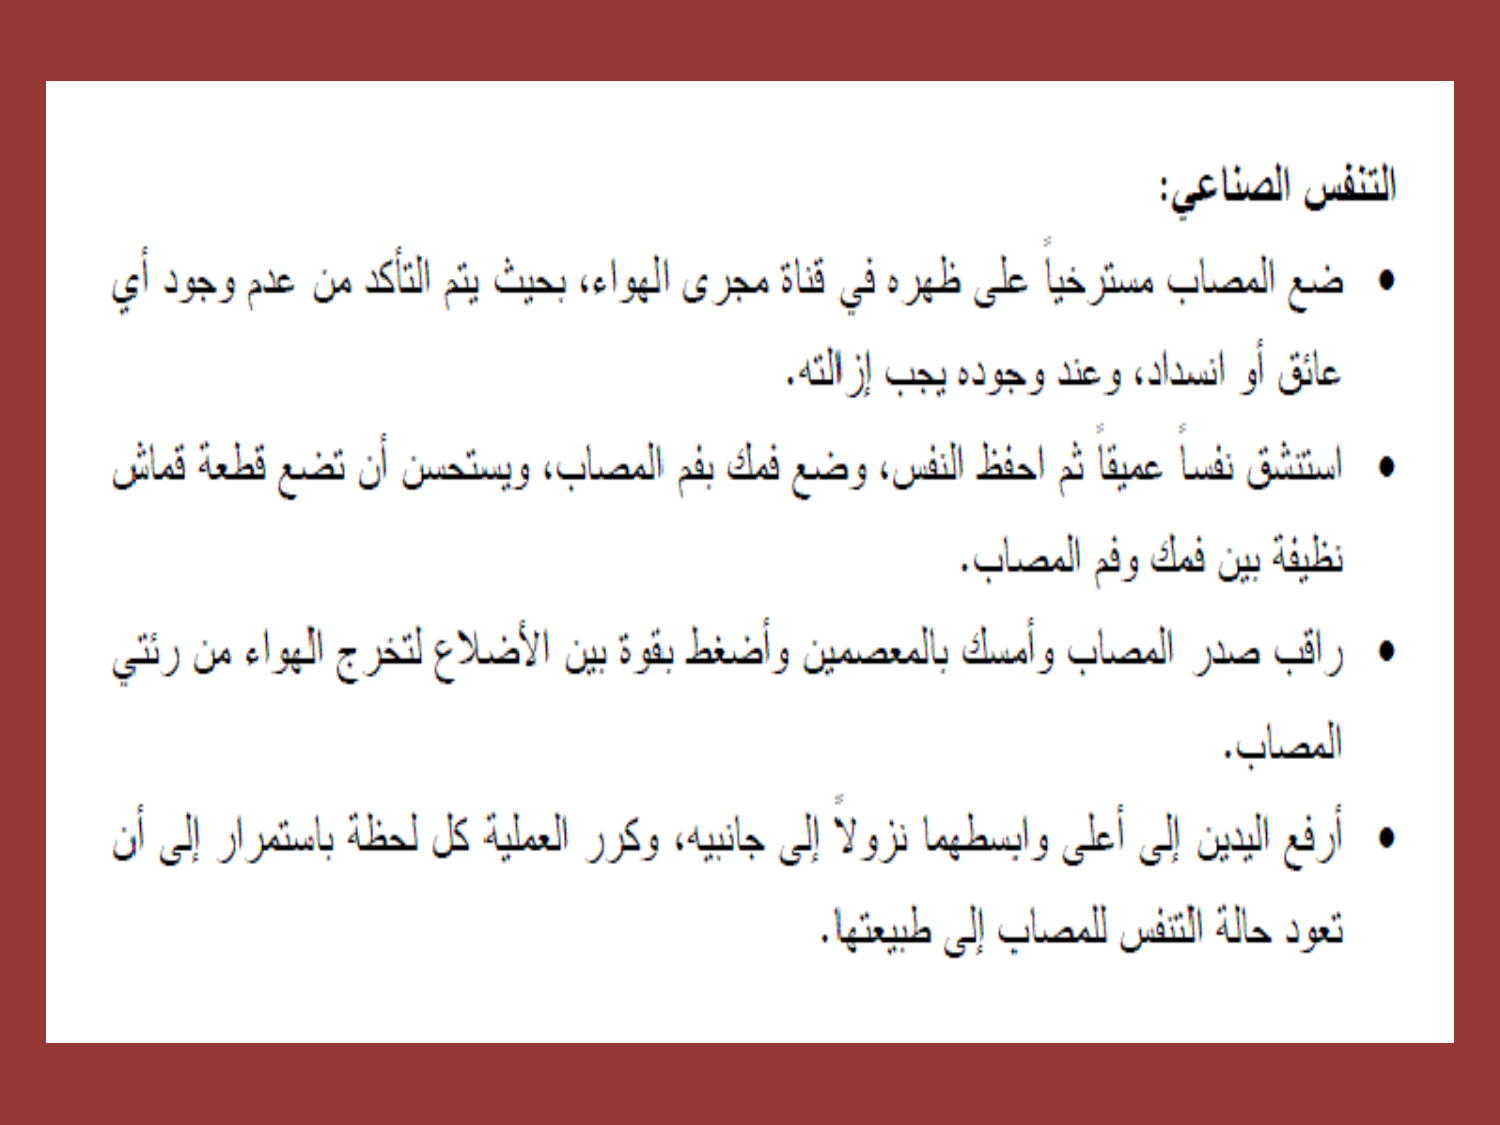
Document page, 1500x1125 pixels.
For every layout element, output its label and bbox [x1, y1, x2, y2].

picture [46, 81, 1454, 1044]
